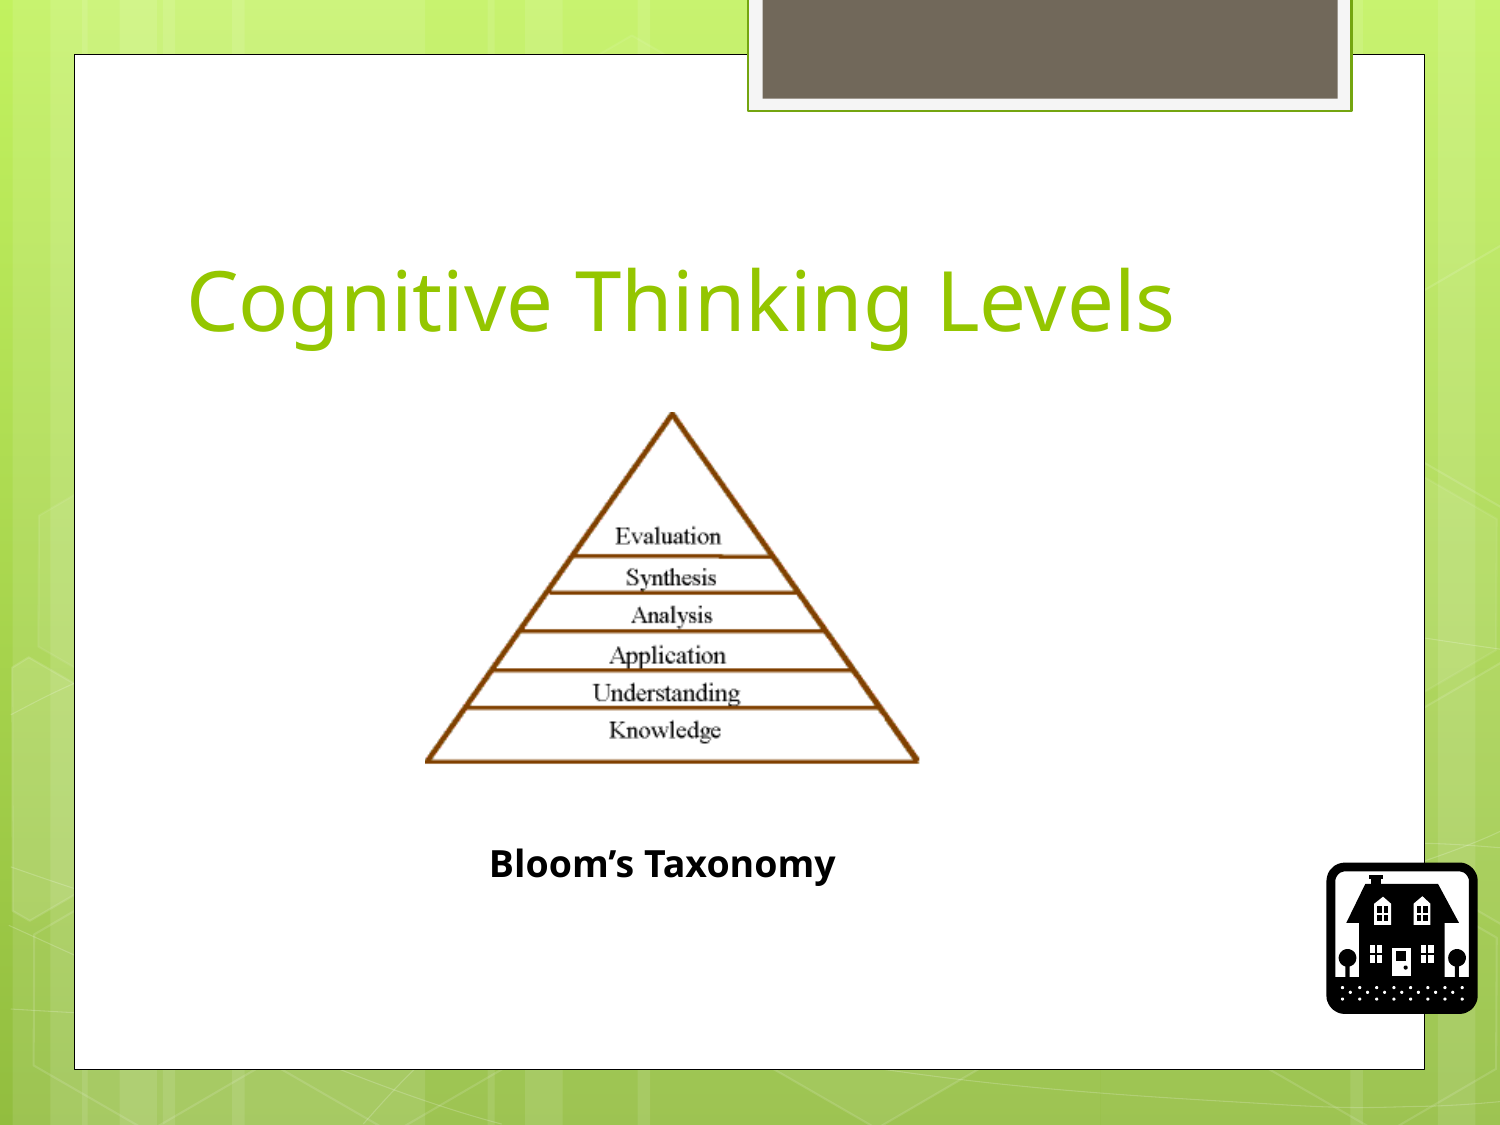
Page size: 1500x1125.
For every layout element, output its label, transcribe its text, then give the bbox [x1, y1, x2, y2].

title Cognitive Thinking Levels [171, 168, 1324, 357]
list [424, 412, 932, 776]
text_box Bloom’s Taxonomy [174, 832, 1150, 892]
picture [1326, 862, 1478, 1015]
